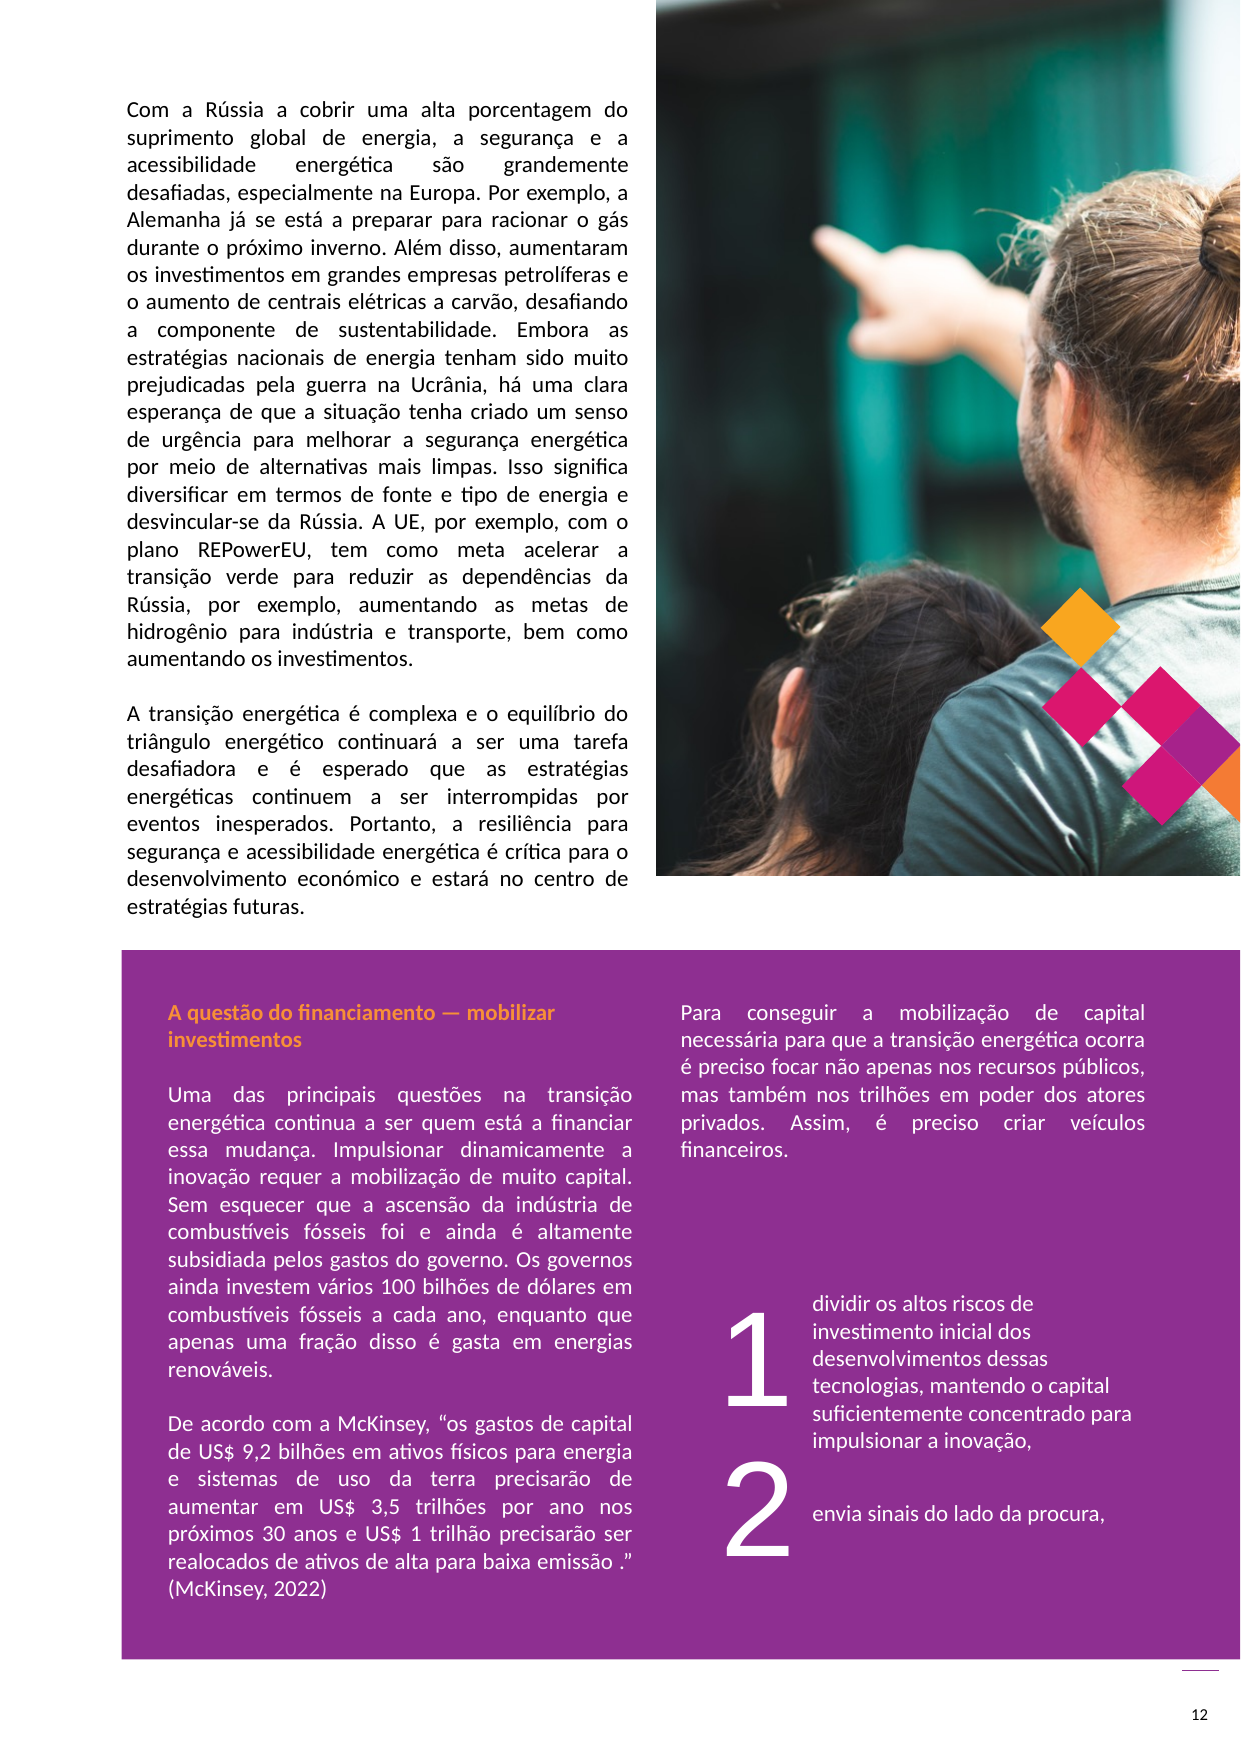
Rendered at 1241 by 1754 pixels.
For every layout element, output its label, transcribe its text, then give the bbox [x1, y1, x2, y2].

text_box dividir os altos riscos de investimento inicial dos desenvolvimentos dessas tecnologias, mantendo o capital suficientemente concentrado para impulsionar a inovação, [797, 1281, 1152, 1391]
text_box Com a Rússia a cobrir uma alta porcentagem do suprimento global de energia, a segurança e a acessibilidade energética são grandemente desafiadas, especialmente na Europa. Por exemplo, a Alemanha já se está a preparar para racionar o gás durante o próximo inverno. Além disso, aumentaram os investimentos em grandes empresas petrolíferas e o aumento de centrais elétricas a carvão, desafiando a componente de sustentabilidade. Embora as estratégias nacionais de energia tenham sido muito prejudicadas pela guerra na Ucrânia, há uma clara esperança de que a situação tenha criado um senso de urgência para melhorar a segurança energética por meio de alternativas mais limpas. Isso significa diversificar em termos de fonte e tipo de energia e desvincular-se da Rússia. A UE, por exemplo, com o plano REPowerEU, tem como meta acelerar a transição verde para reduzir as dependências da Rússia, por exemplo, aumentando as metas de hidrogênio para indústria e transporte, bem como aumentando os investimentos. A transição energética é complexa e o equilíbrio do triângulo energético continuará a ser uma tarefa desafiadora e é esperado que as estratégias energéticas continuem a ser interrompidas por eventos inesperados. Portanto, a resiliência para segurança e acessibilidade energética é crítica para o desenvolvimento económico e estará no centro de estratégias futuras. [112, 87, 645, 819]
text_box A questão do financiamento — mobilizar investimentos Uma das principais questões na transição energética continua a ser quem está a financiar essa mudança. Impulsionar dinamicamente a inovação requer a mobilização de muito capital. Sem esquecer que a ascensão da indústria de combustíveis fósseis foi e ainda é altamente subsidiada pelos gastos do governo. Os governos ainda investem vários 100 bilhões de dólares em combustíveis fósseis a cada ano, enquanto que apenas uma fração disso é gasta em energias renováveis. De acordo com a McKinsey, “os gastos de capital de US$ 9,2 bilhões em ativos físicos para energia e sistemas de uso da terra precisarão de aumentar em US$ 3,5 trilhões por ano nos próximos 30 anos e US$ 1 trilhão precisarão ser realocados de ativos de alta para baixa emissão .” (McKinsey, 2022) Para conseguir a mobilização de capital necessária para que a transição energética ocorra é preciso focar não apenas nos recursos públicos, mas também nos trilhões em poder dos atores privados. Assim, é preciso criar veículos financeiros. [153, 989, 1161, 1623]
text_box 2 [705, 1414, 813, 1592]
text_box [1041, 599, 1241, 814]
text_box envia sinais do lado da procura, [813, 1491, 1152, 1575]
text_box 1 [703, 1264, 811, 1442]
text_box [121, 950, 1241, 1660]
picture [656, 0, 1241, 876]
slide_number 154 [1170, 1692, 1229, 1736]
